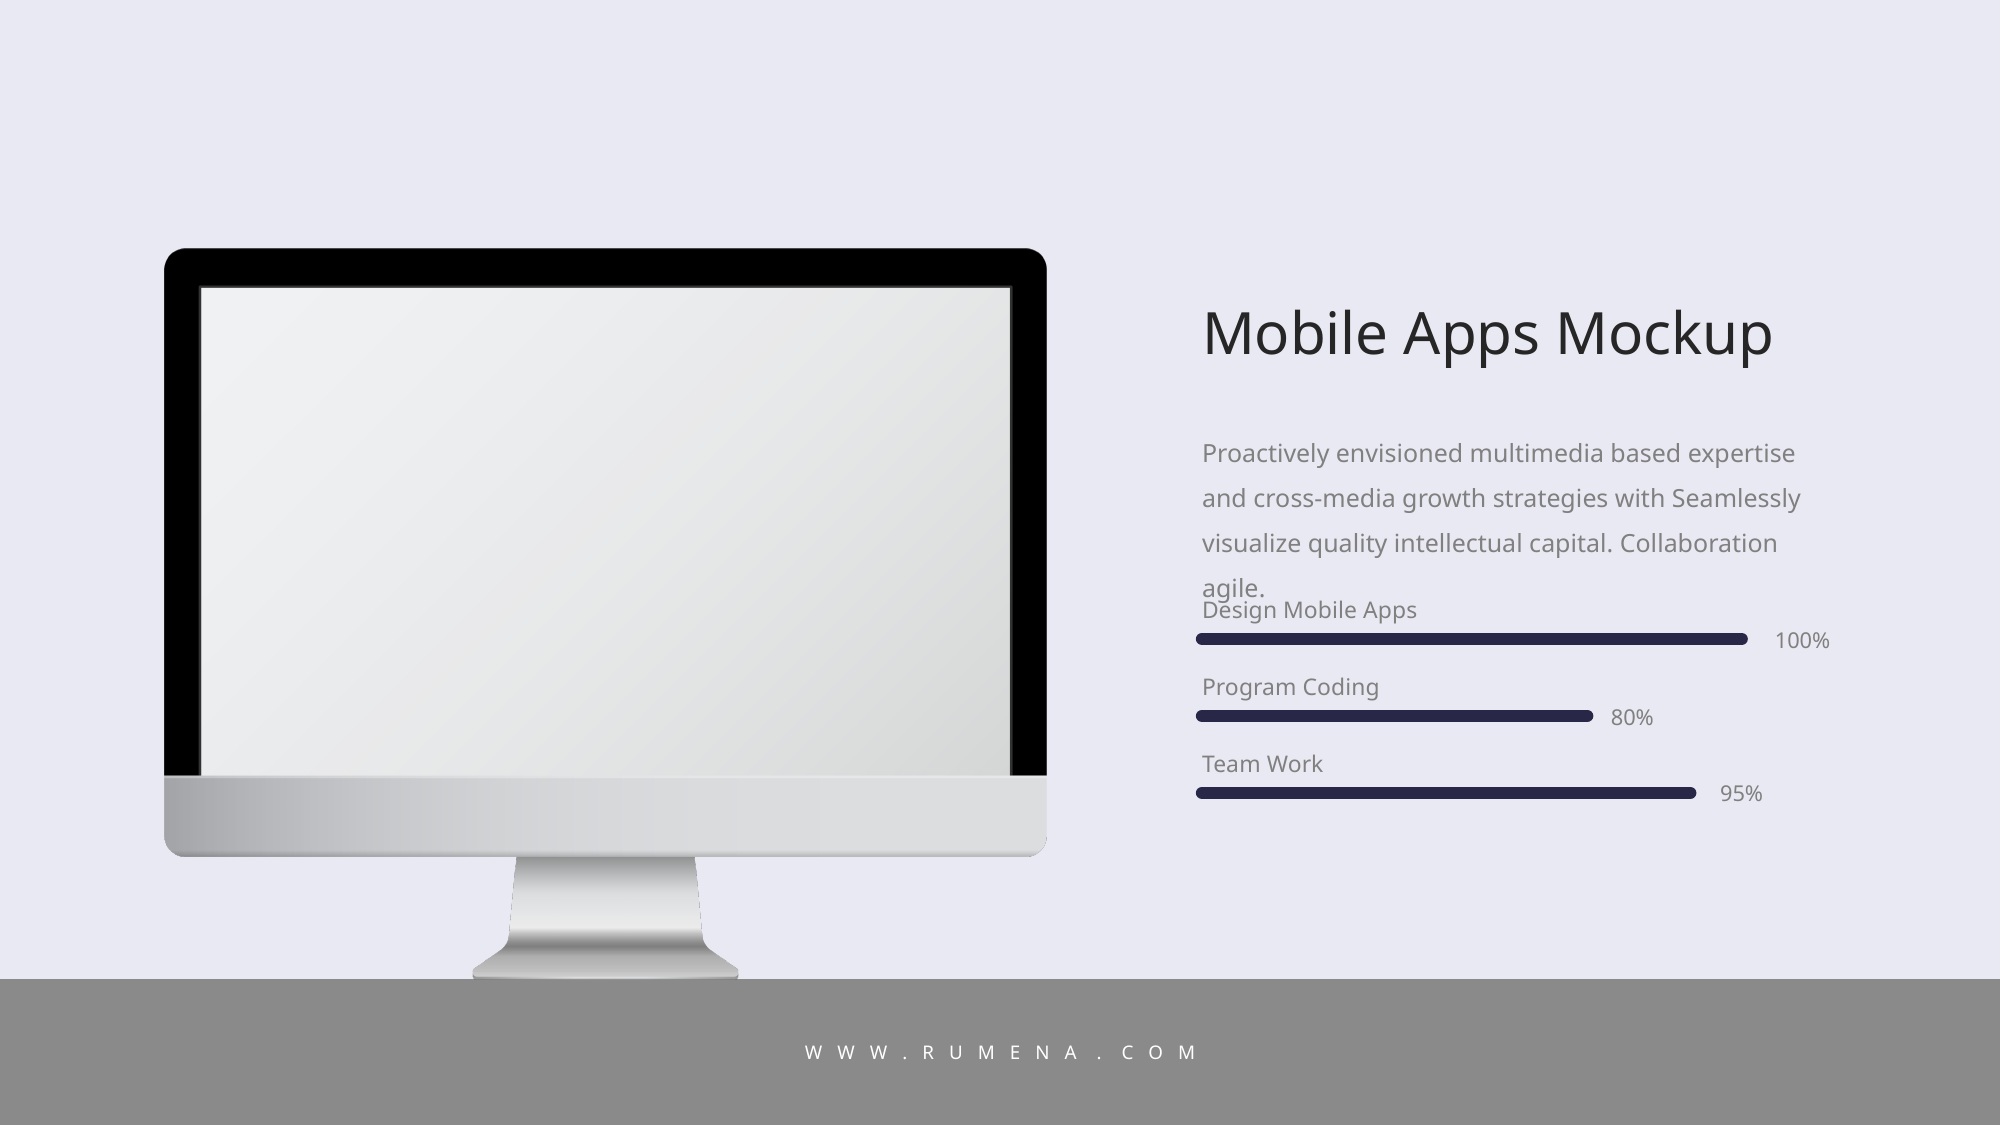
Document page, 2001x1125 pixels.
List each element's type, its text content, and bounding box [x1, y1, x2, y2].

picture [164, 248, 1047, 980]
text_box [1202, 595, 1836, 653]
text_box [0, 0, 2000, 978]
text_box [1202, 749, 1775, 807]
text_box [0, 978, 2000, 1125]
text_box W W W . R U M E N A . C O M [770, 1040, 1230, 1064]
text_box Mobile Apps Mockup [1202, 303, 1836, 366]
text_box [1202, 672, 1654, 730]
text_box Proactively envisioned multimedia based expertise and cross-media growth strategies with Seamlessly visualize quality intellectual capital. Collaboration agile. [1202, 422, 1836, 595]
